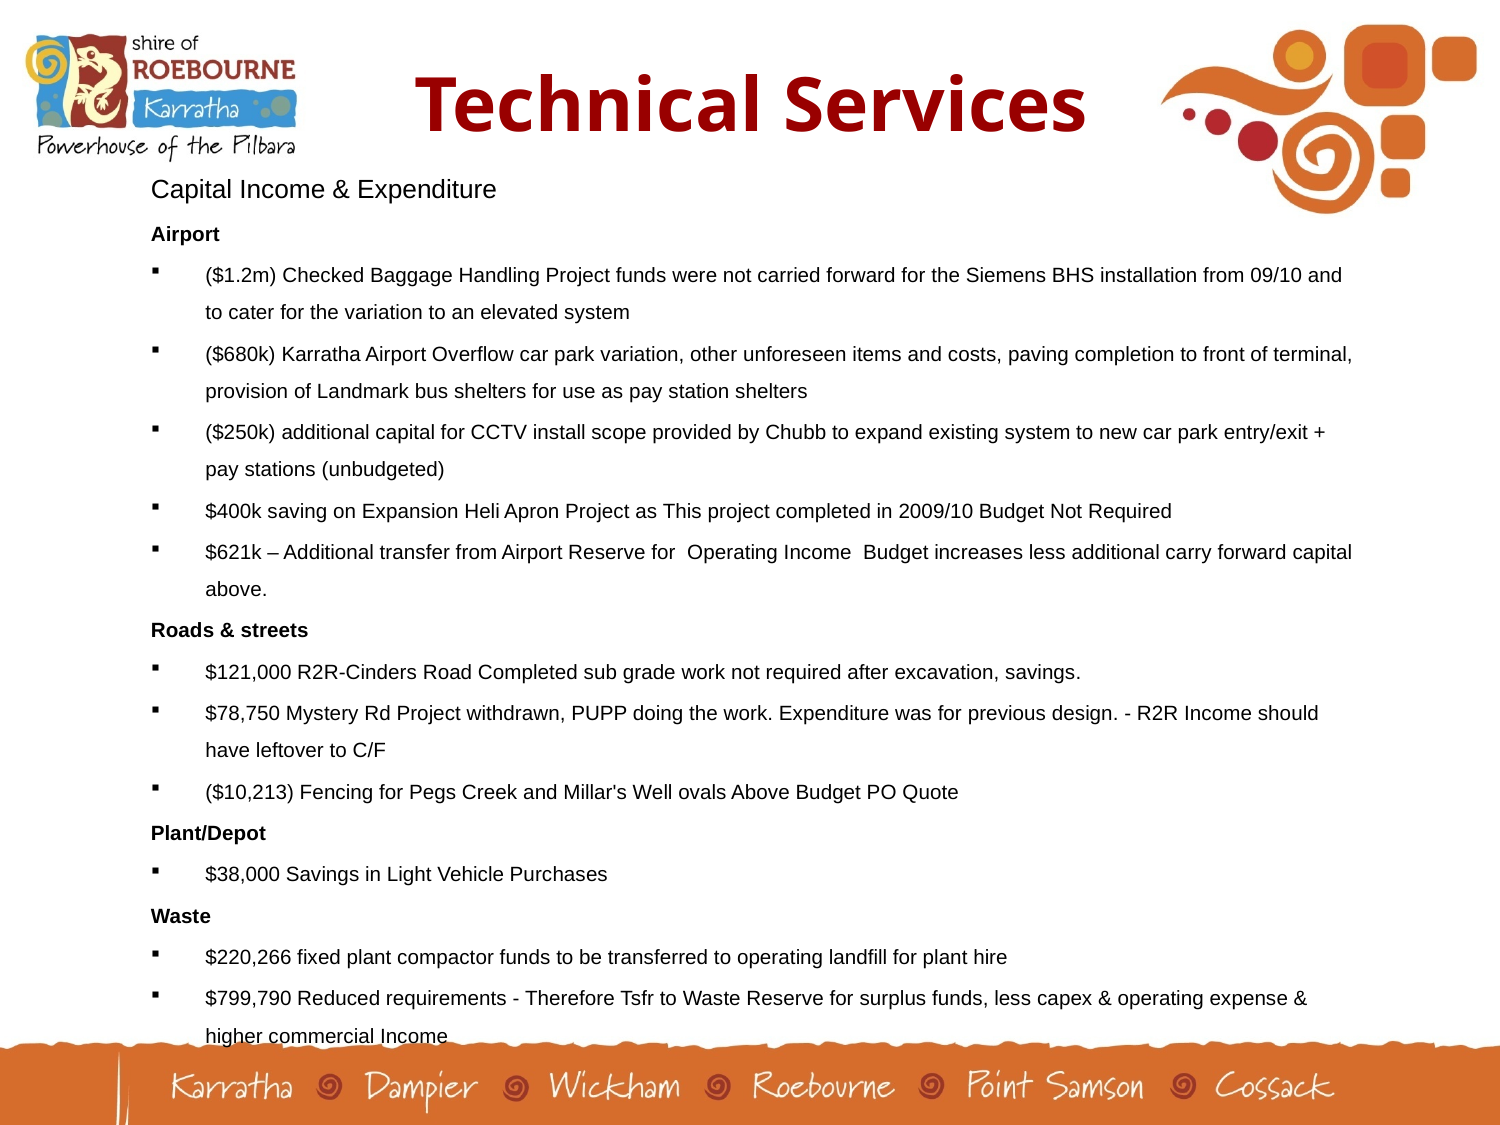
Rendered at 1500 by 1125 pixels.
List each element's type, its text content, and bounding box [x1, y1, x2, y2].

list Capital Income & Expenditure Airport ($1.2m) Checked Baggage Handling Project funds were not carried forward for the Siemens BHS installation from 09/10 and to cater for the variation to an elevated system ($680k) Karratha Airport Overflow car park variation, other unforeseen items and costs, paving completion to front of terminal, provision of Landmark bus shelters for use as pay station shelters ($250k) additional capital for CCTV install scope provided by Chubb to expand existing system to new car park entry/exit + pay stations (unbudgeted) $400k saving on Expansion Heli Apron Project as This project completed in 2009/10 Budget Not Required $621k – Additional transfer from Airport Reserve for Operating Income Budget increases less additional carry forward capital above. Roads & streets $121,000 R2R-Cinders Road Completed sub grade work not required after excavation, savings. $78,750 Mystery Rd Project withdrawn, PUPP doing the work. Expenditure was for previous design. - R2R Income should have leftover to C/F ($10,213) Fencing for Pegs Creek and Millar's Well ovals Above Budget PO Quote Plant/Depot $38,000 Savings in Light Vehicle Purchases Waste $220,266 fixed plant compactor funds to be transferred to operating landfill for plant hire $799,790 Reduced requirements - Therefore Tsfr to Waste Reserve for surplus funds, less capex & operating expense & higher commercial Income [135, 149, 1376, 1059]
picture [0, 0, 1500, 1125]
title Technical Services [76, 42, 1427, 160]
